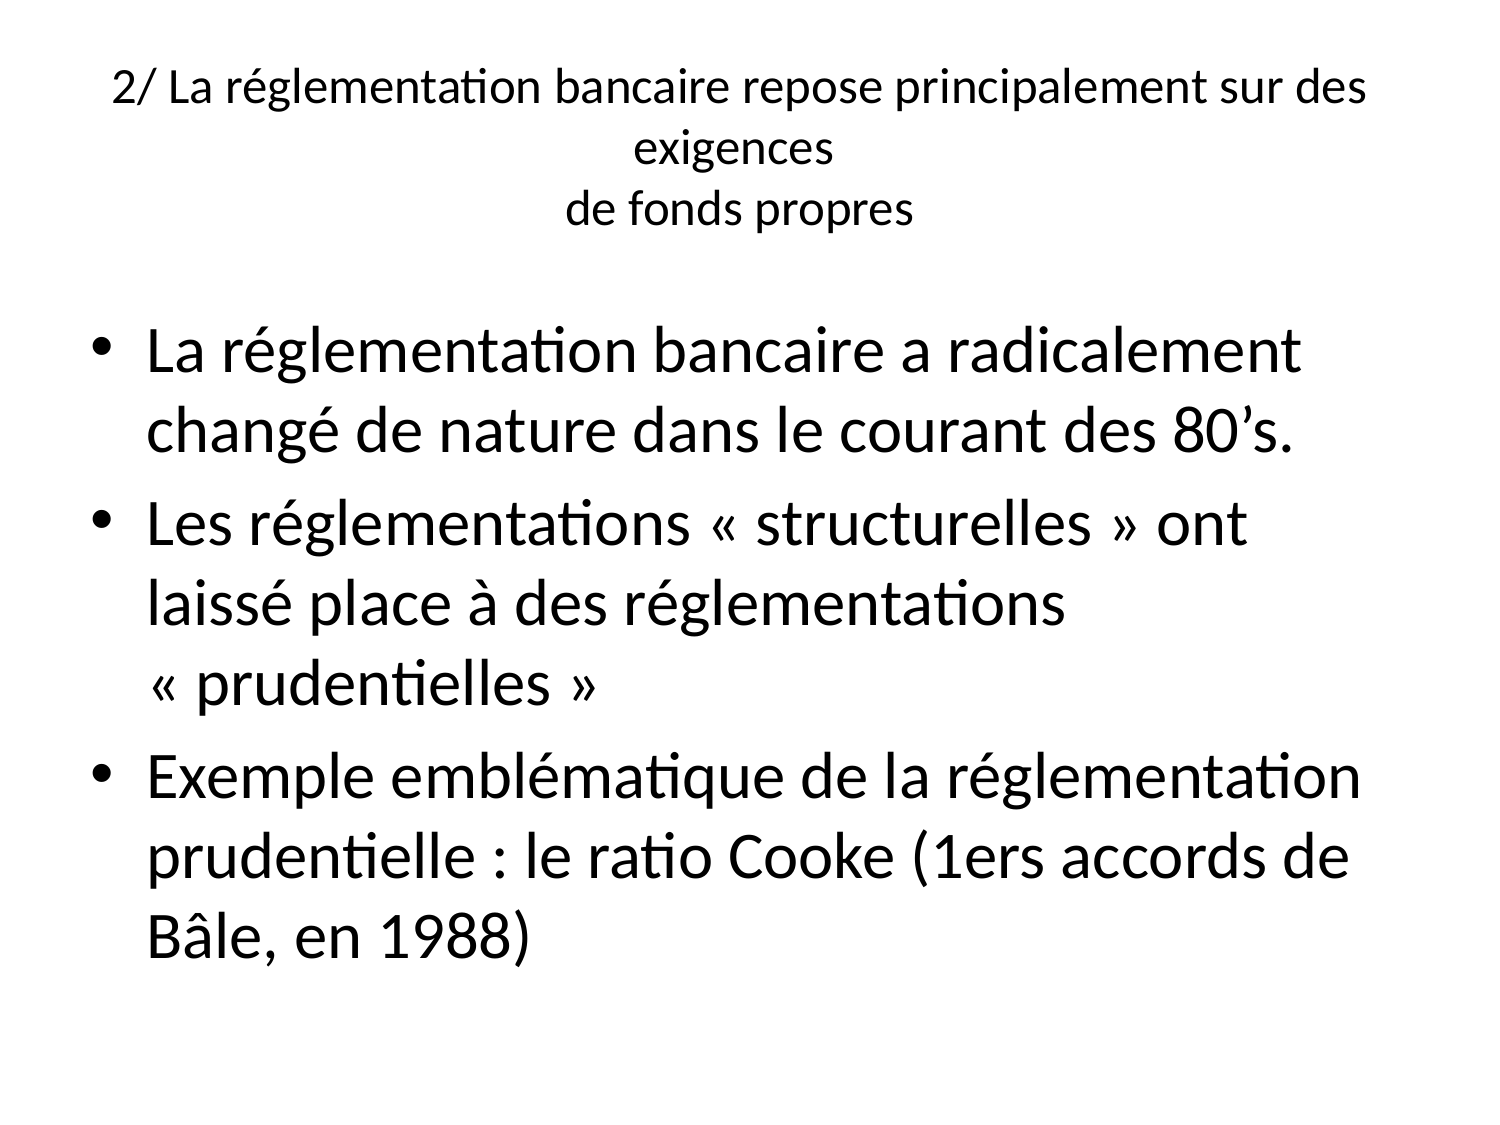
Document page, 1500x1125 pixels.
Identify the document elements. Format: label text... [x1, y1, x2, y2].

list La réglementation bancaire a radicalement changé de nature dans le courant des 80’s. Les réglementations « structurelles » ont laissé place à des réglementations « prudentielles » Exemple emblématique de la réglementation prudentielle : le ratio Cooke (1ers accords de Bâle, en 1988) [75, 297, 1425, 1005]
title 2/ La réglementation bancaire repose principalement sur des exigences de fonds propres [0, 45, 1480, 298]
